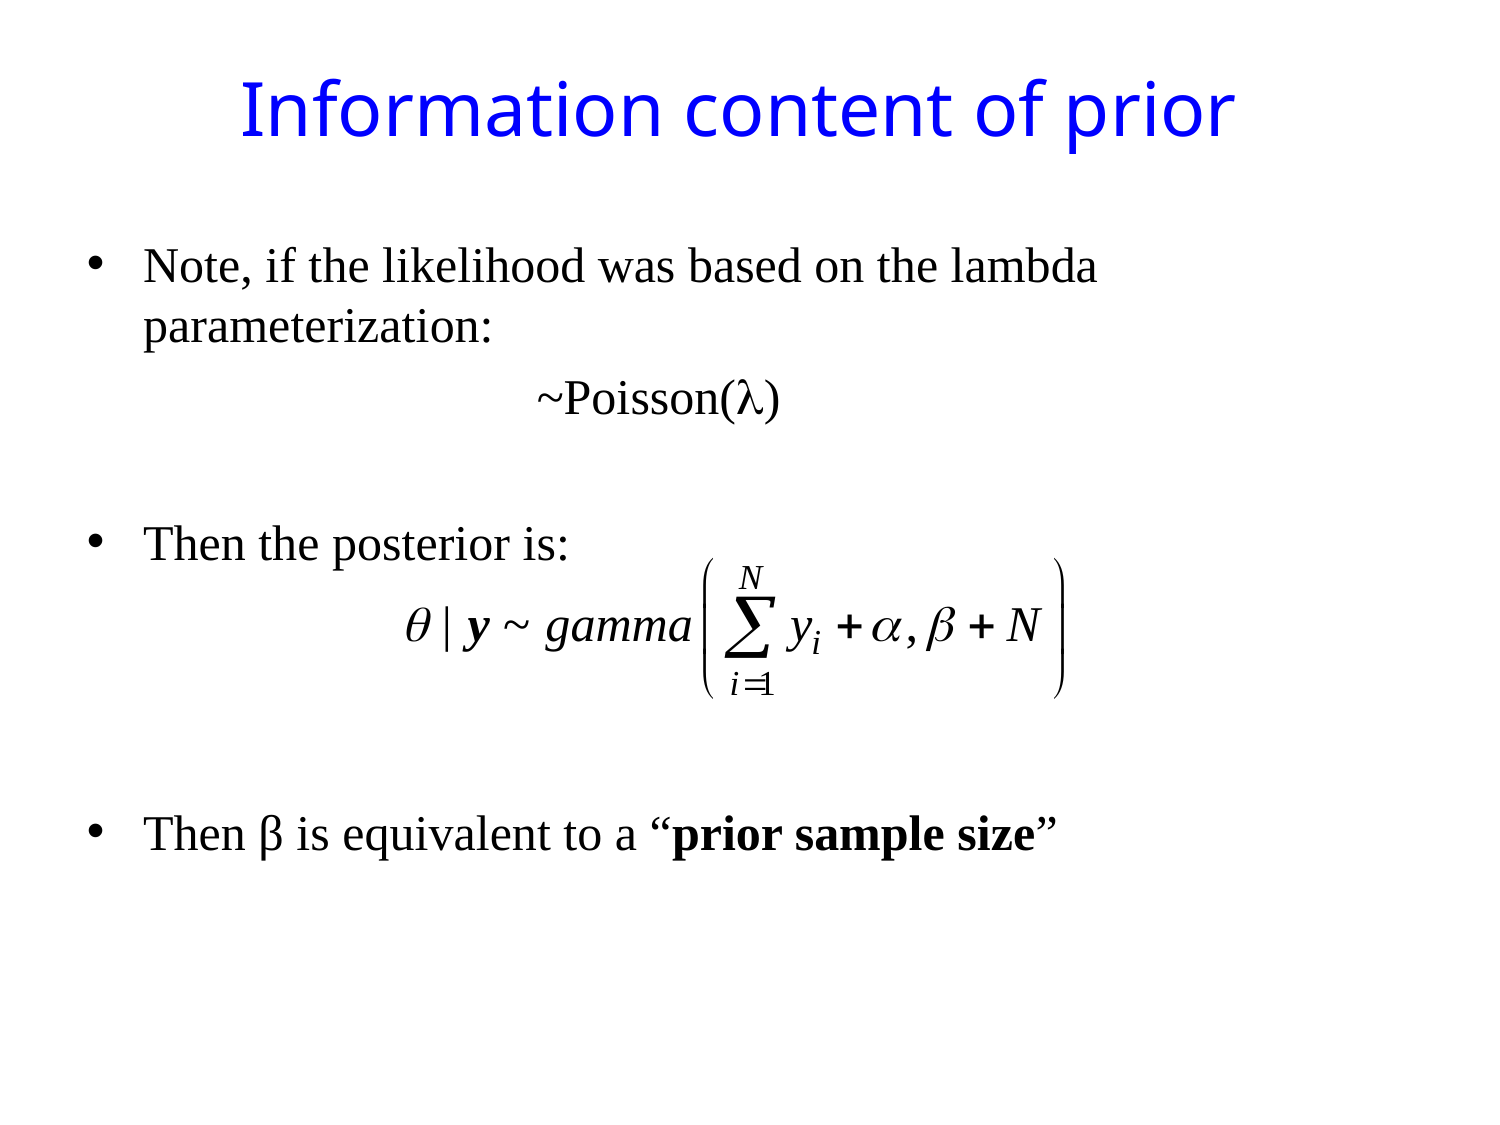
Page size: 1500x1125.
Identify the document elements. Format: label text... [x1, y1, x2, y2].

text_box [397, 549, 1081, 709]
title Information content of prior [64, 12, 1415, 200]
